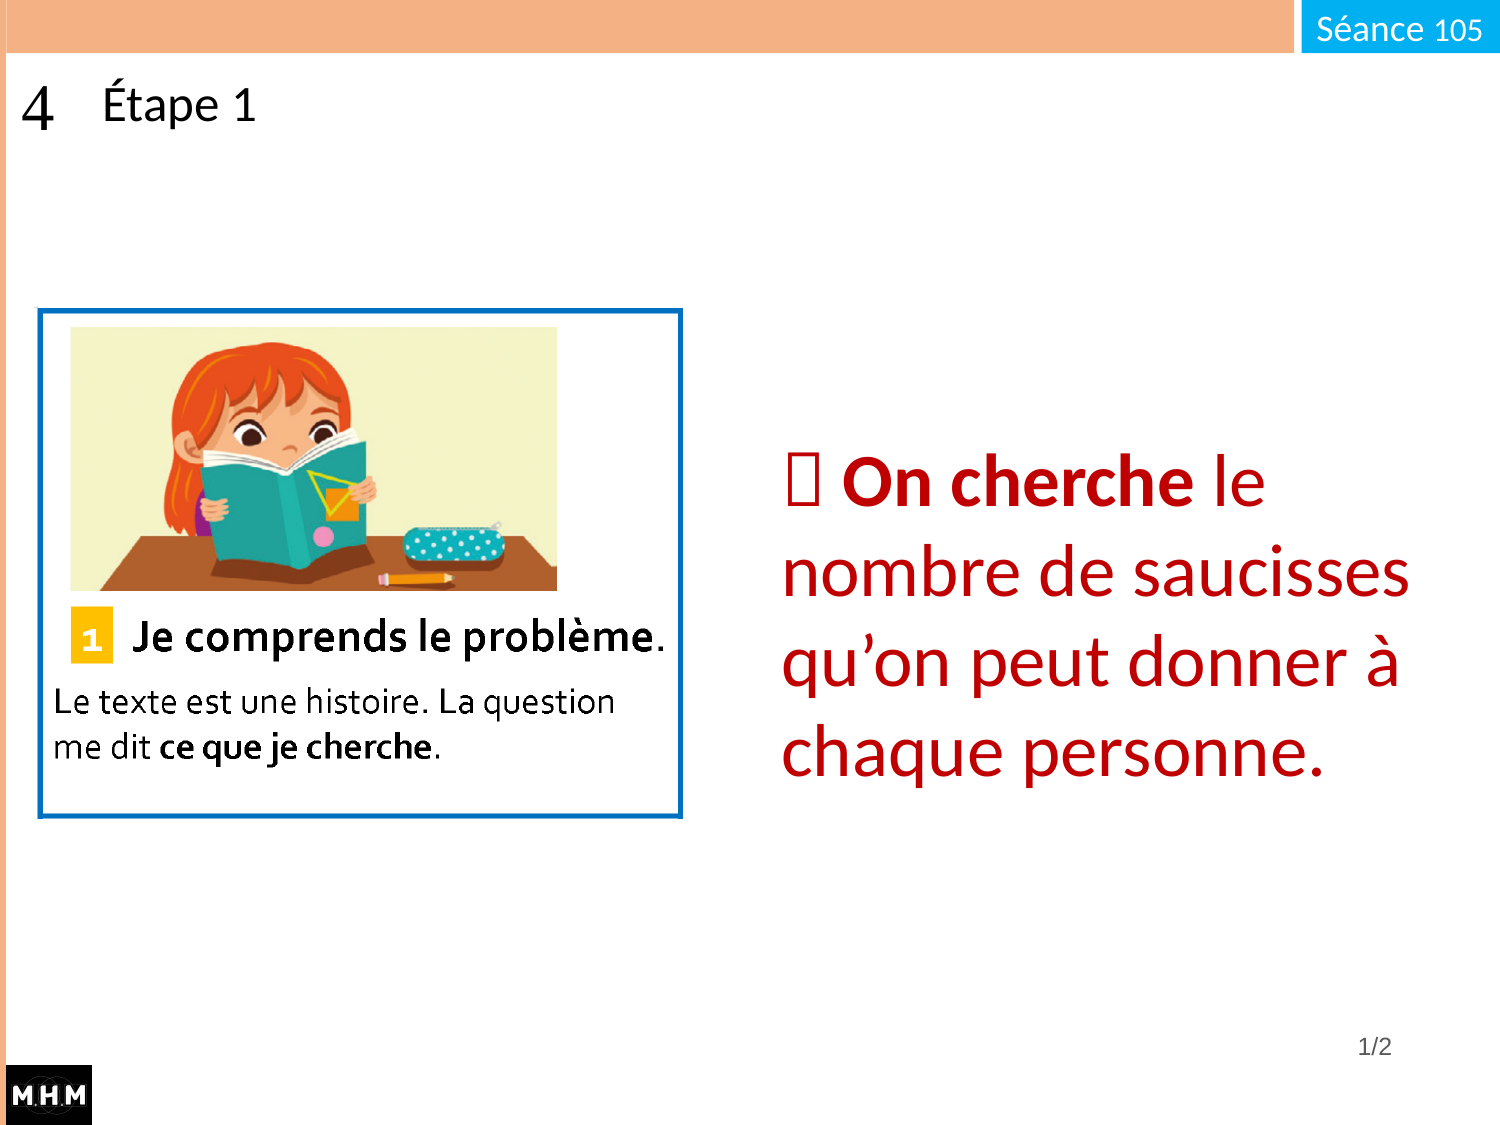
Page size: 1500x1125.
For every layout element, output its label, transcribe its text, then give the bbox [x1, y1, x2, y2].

text_box 1/2 [1337, 1022, 1413, 1068]
picture [6, 1065, 92, 1125]
text_box  On cherche le nombre de saucisses qu’on peut donner à chaque personne. [766, 424, 1476, 800]
picture [34, 306, 684, 819]
title Étape 1 [87, 32, 1382, 140]
